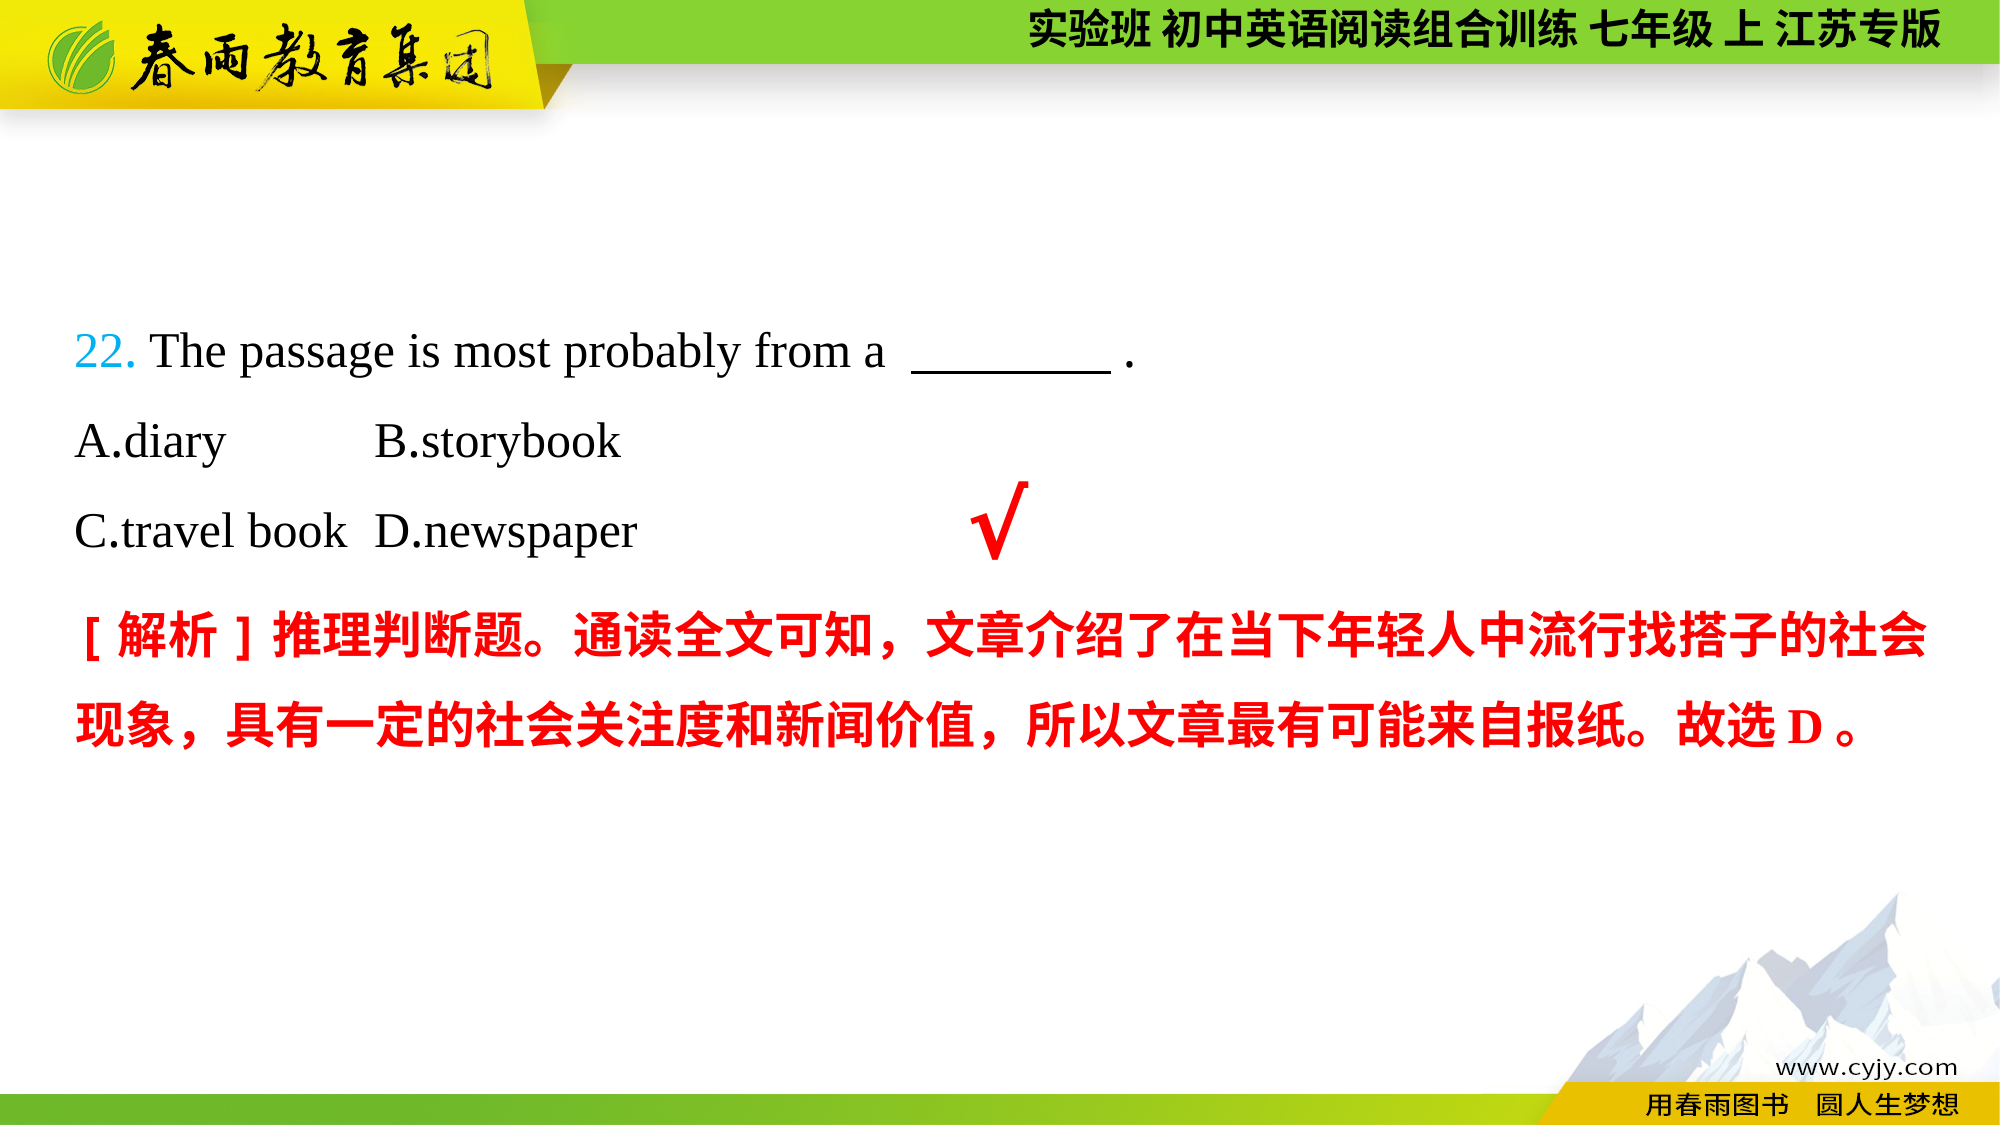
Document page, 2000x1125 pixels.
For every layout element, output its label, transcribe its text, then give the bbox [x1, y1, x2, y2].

text_box [解析]推理判断题。通读全文可知，文章介绍了在当下年轻人中流行找搭子的社会现象，具有一定的社会关注度和新闻价值，所以文章最有可能来自报纸。故选D。 [60, 566, 1945, 761]
text_box √ [952, 459, 1051, 566]
list 22. The passage is most probably from a . A.diary B.storybook C.travel book D.newspaper [59, 279, 1944, 556]
picture [0, 0, 2000, 1125]
